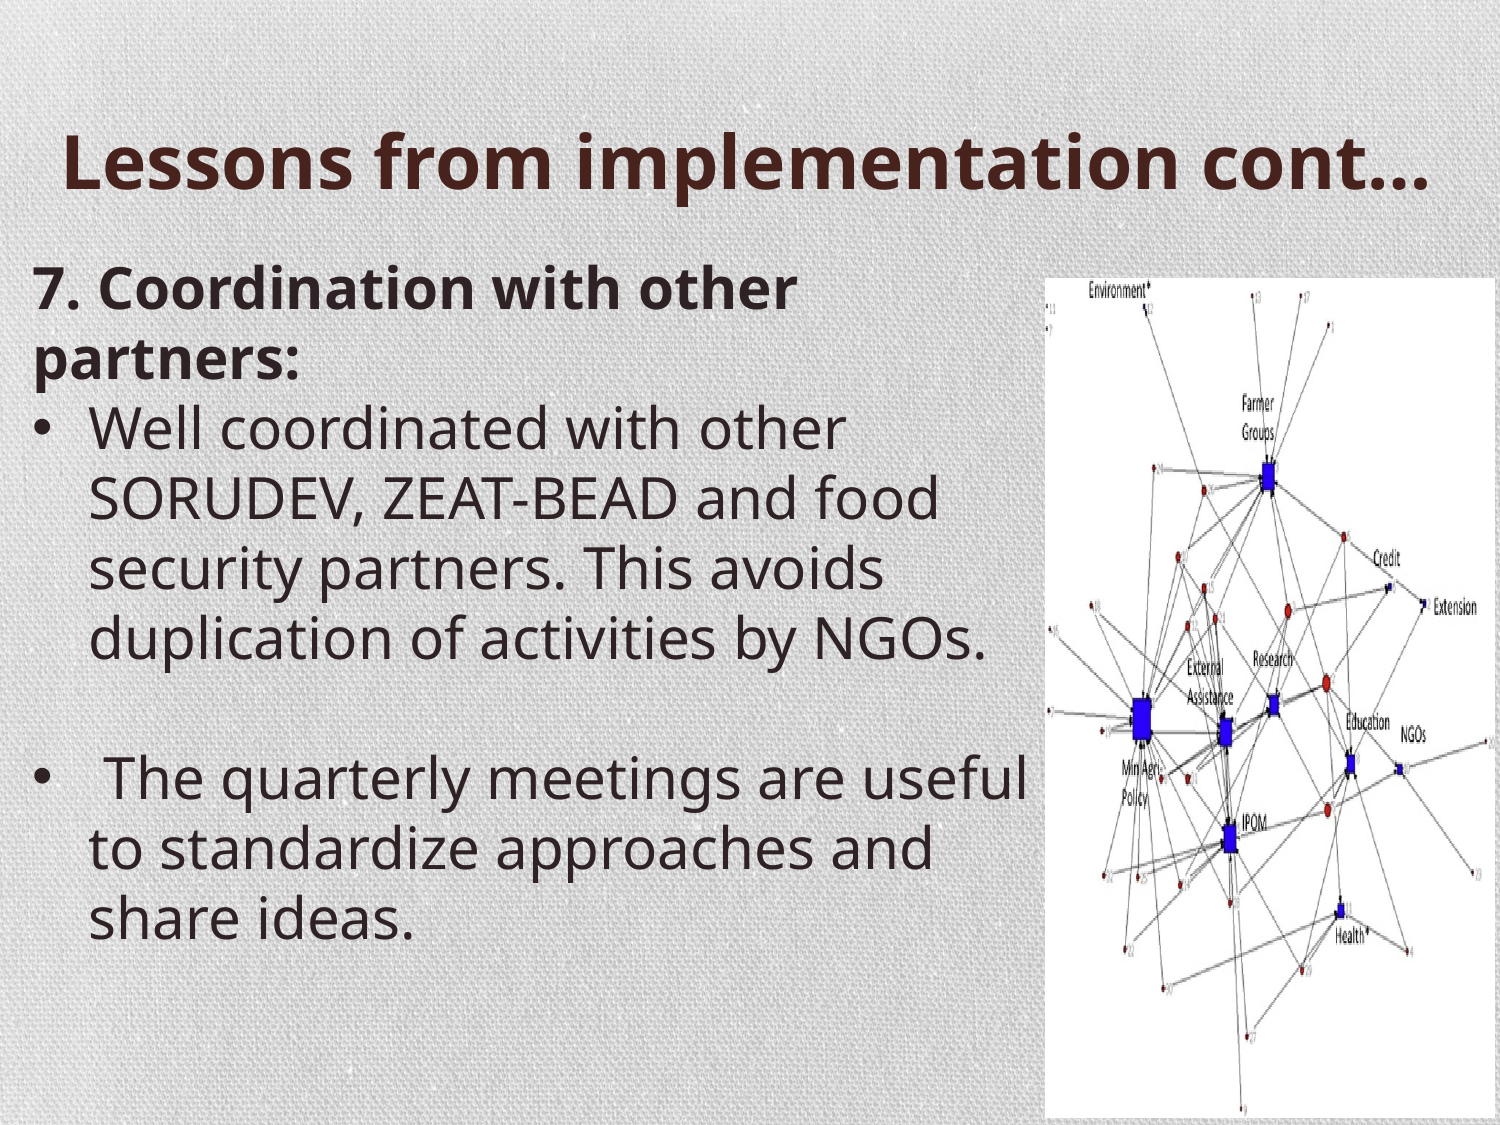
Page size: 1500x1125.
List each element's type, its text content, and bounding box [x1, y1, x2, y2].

text_box 7. Coordination with other partners: Well coordinated with other SORUDEV, ZEAT-BEAD and food security partners. This avoids duplication of activities by NGOs. The quarterly meetings are useful to standardize approaches and share ideas. [17, 243, 1081, 1029]
title Lessons from implementation cont… [45, 37, 1455, 213]
picture [1045, 278, 1495, 1118]
